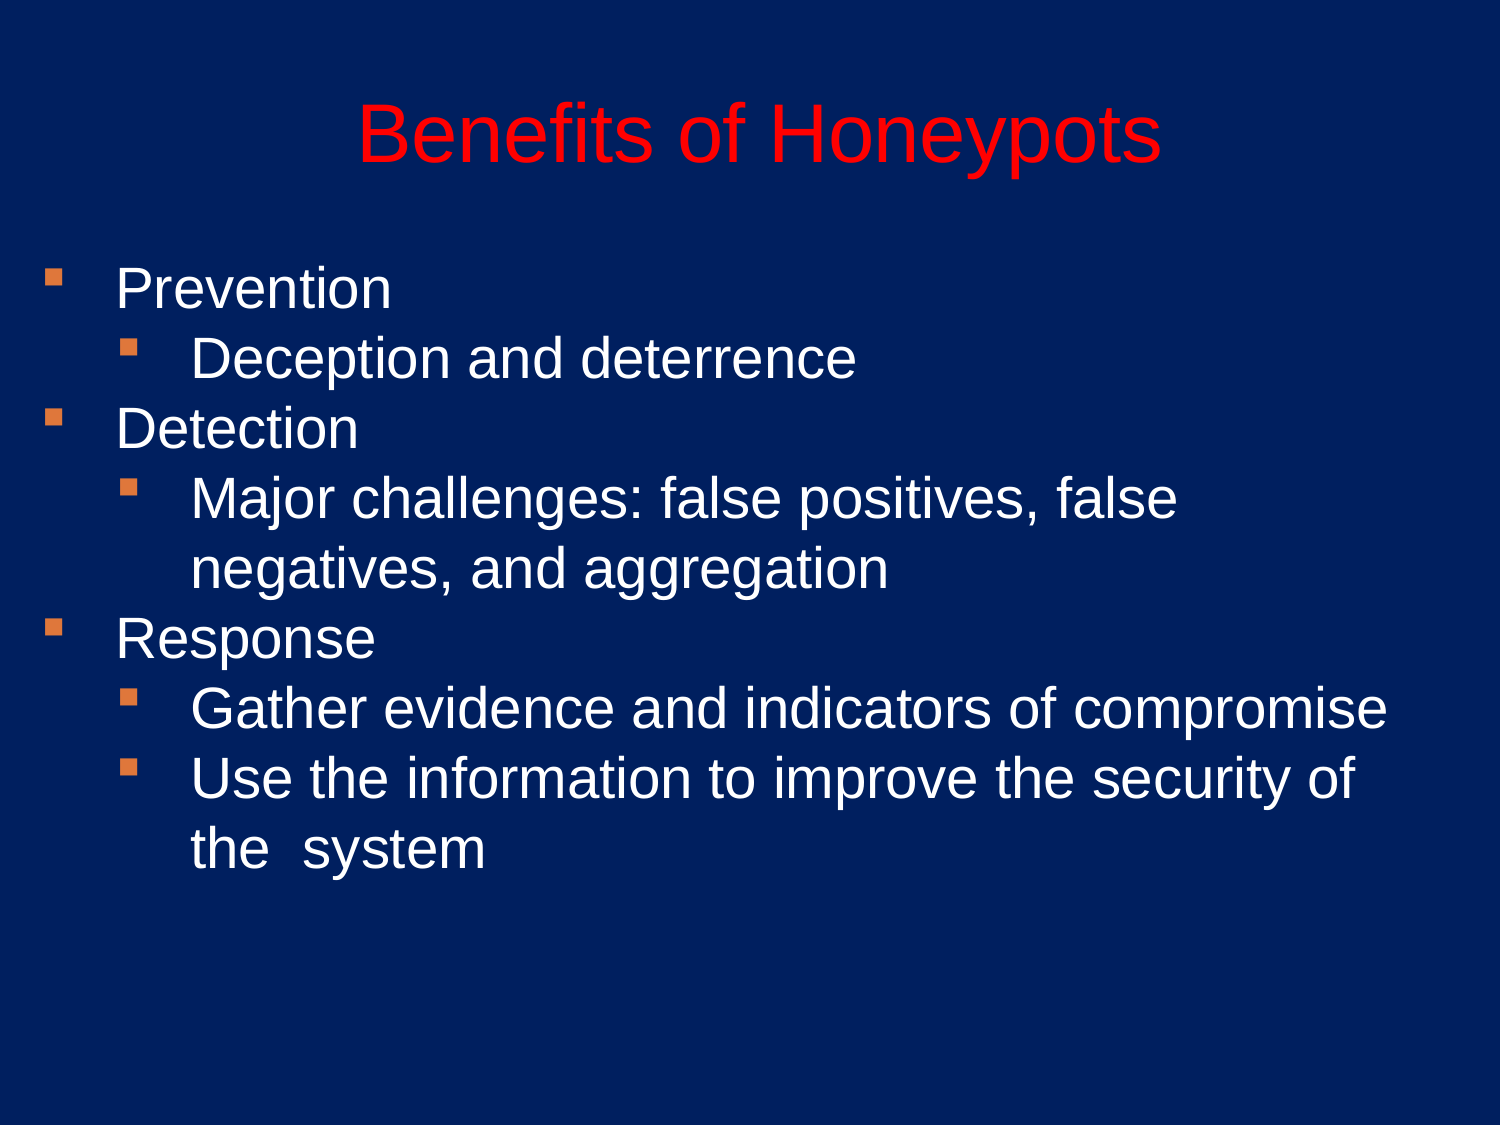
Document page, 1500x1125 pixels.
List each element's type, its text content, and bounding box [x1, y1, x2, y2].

text_box Prevention Deception and deterrence Detection Major challenges: false positives, false negatives, and aggregation Response Gather evidence and indicators of compromise Use the information to improve the security of the system [38, 249, 1422, 880]
title Benefits of Honeypots [44, 53, 1456, 267]
